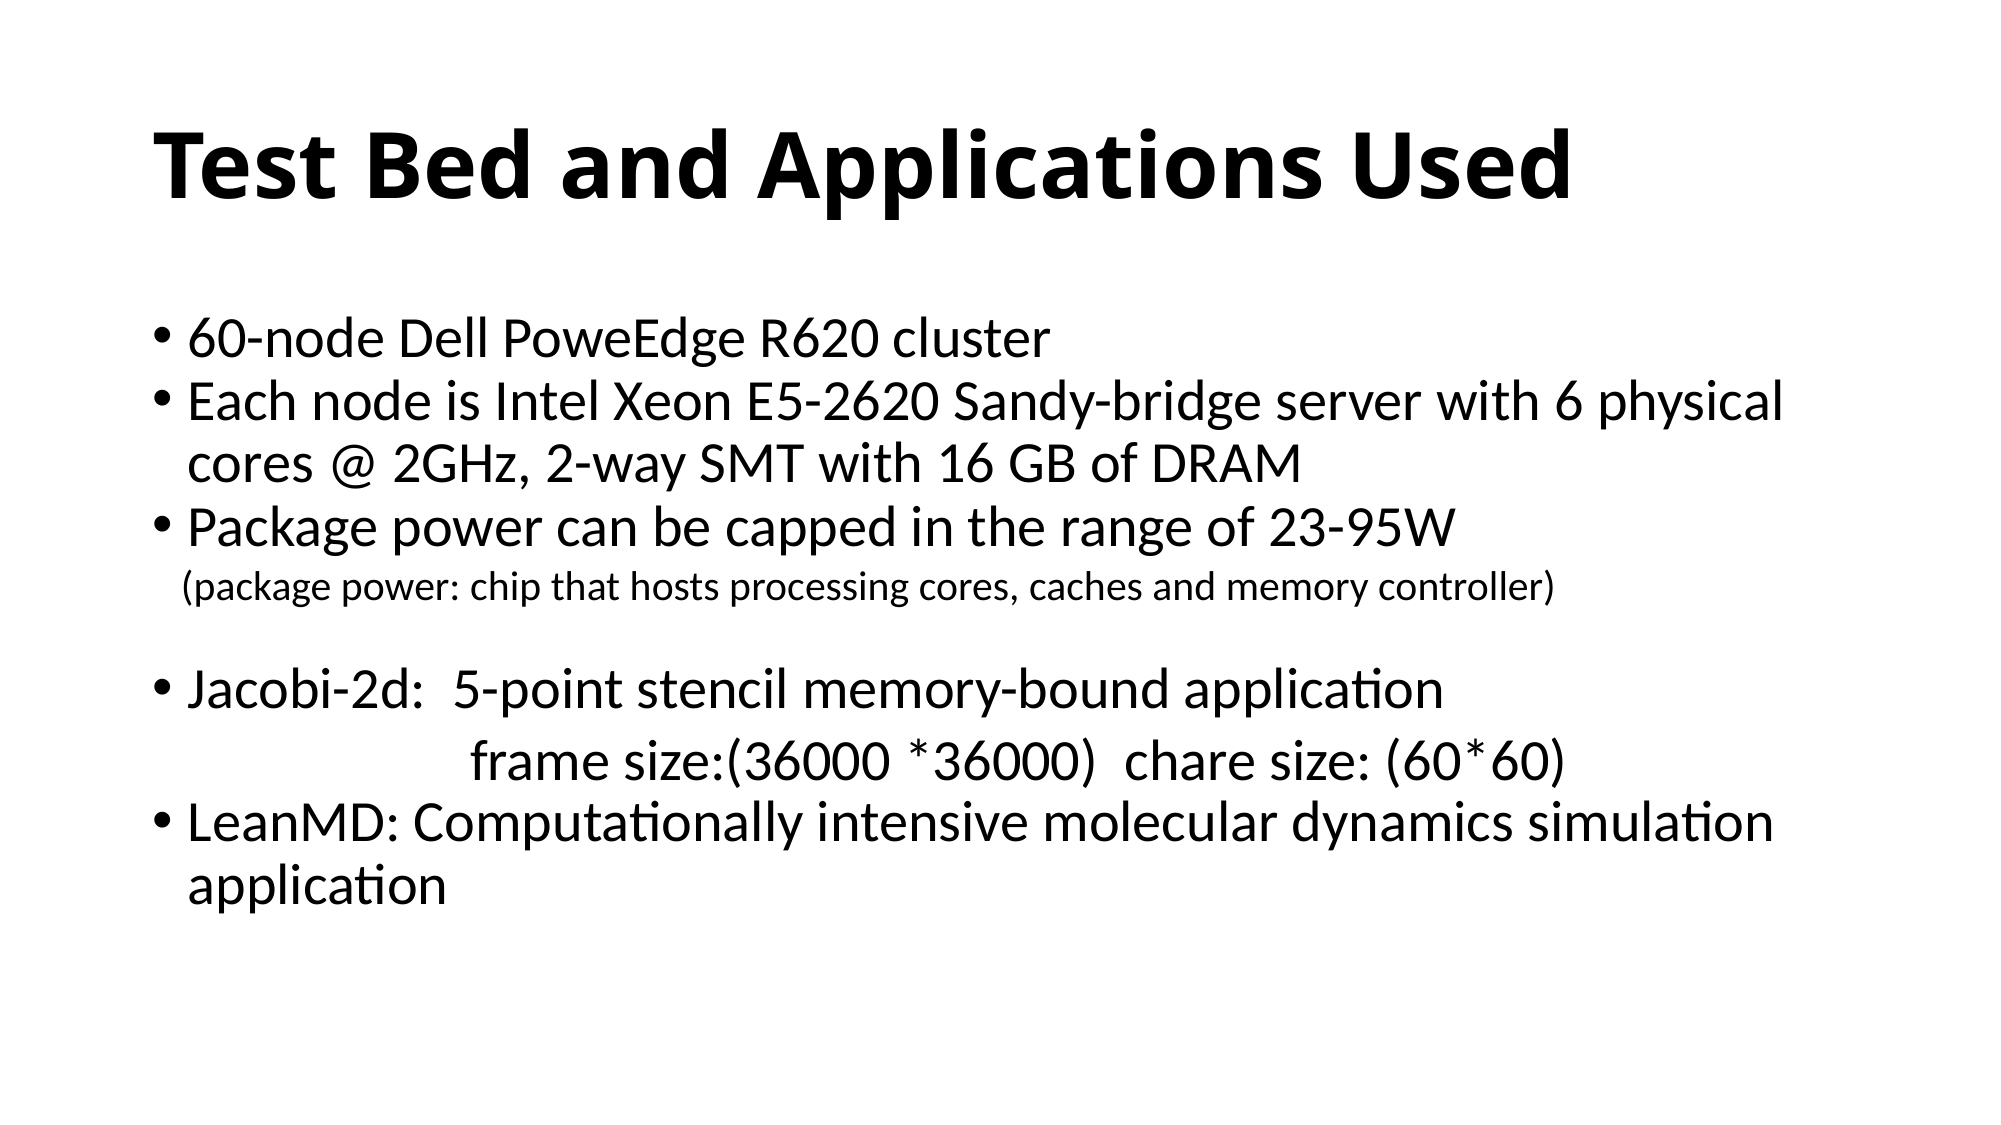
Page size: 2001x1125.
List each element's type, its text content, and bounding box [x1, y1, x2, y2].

text_box 60-node Dell PoweEdge R620 cluster Each node is Intel Xeon E5-2620 Sandy-bridge server with 6 physical cores @ 2GHz, 2-way SMT with 16 GB of DRAM Package power can be capped in the range of 23-95W (package power: chip that hosts processing cores, caches and memory controller) Jacobi-2d: 5-point stencil memory-bound application frame size:(36000 *36000) chare size: (60*60) LeanMD: Computationally intensive molecular dynamics simulation application [137, 299, 1863, 1014]
text_box Test Bed and Applications Used [137, 59, 1863, 278]
